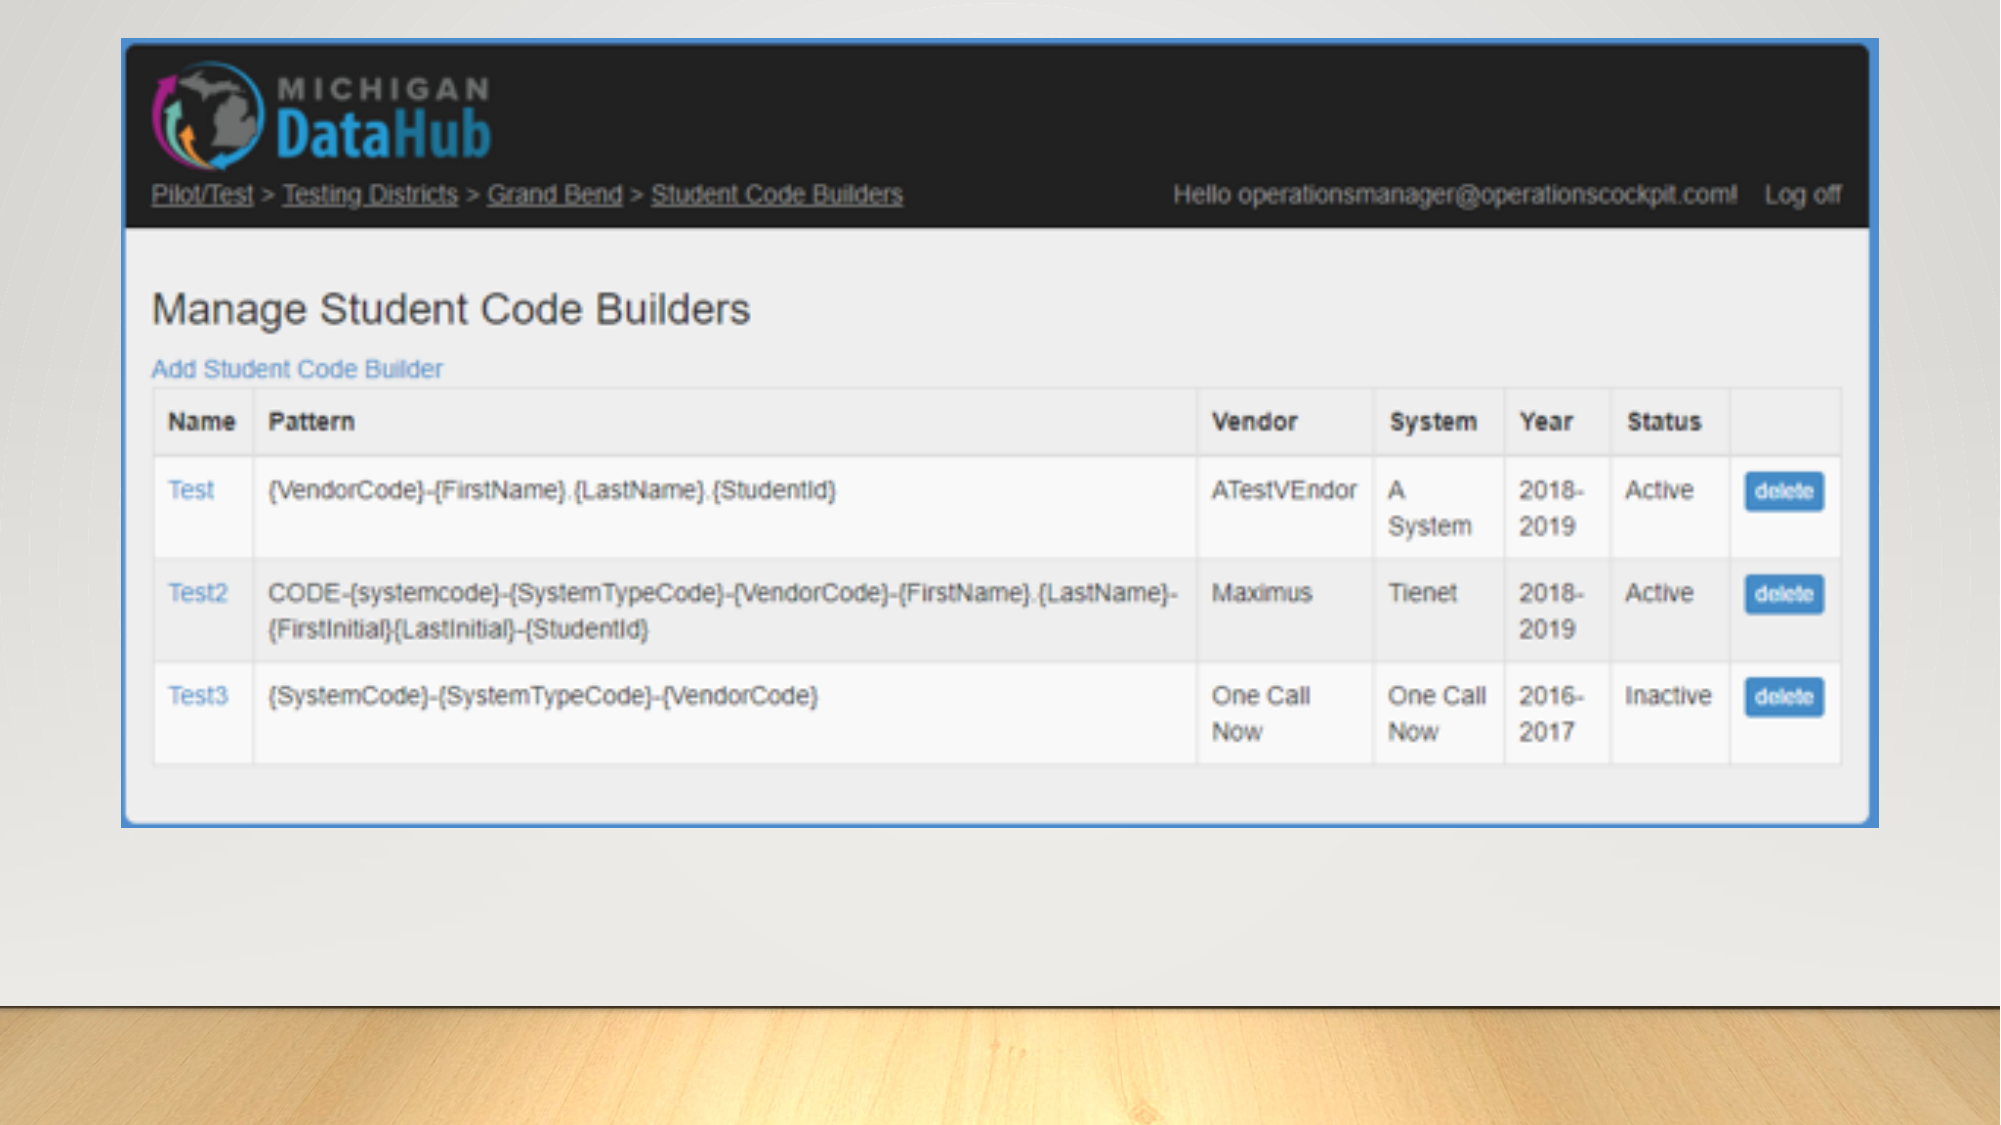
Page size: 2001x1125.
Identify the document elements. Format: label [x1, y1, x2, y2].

picture [121, 38, 1879, 828]
picture [0, 1006, 2000, 1125]
